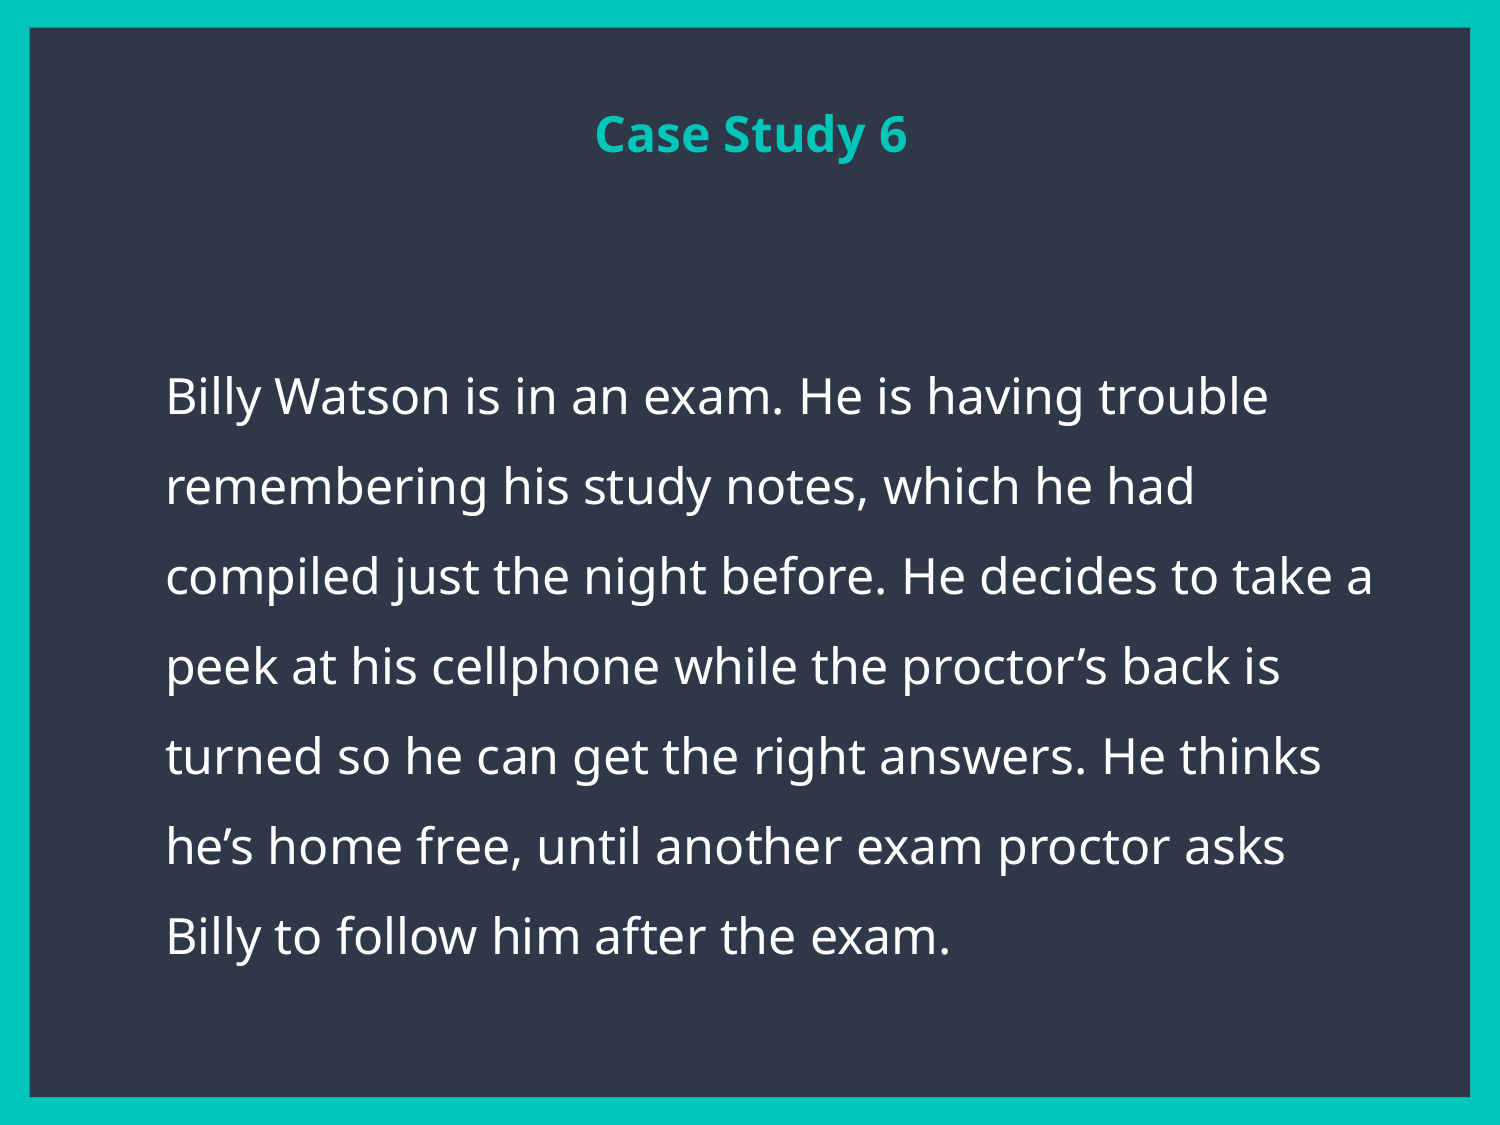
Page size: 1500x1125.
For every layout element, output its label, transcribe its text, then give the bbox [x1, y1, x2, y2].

title Case Study 6 [99, 52, 1404, 213]
subtitle Billy Watson is in an exam. He is having trouble remembering his study notes, which he had compiled just the night before. He decides to take a peek at his cellphone while the proctor’s back is turned so he can get the right answers. He thinks he’s home free, until another exam proctor asks Billy to follow him after the exam. [150, 319, 1400, 502]
